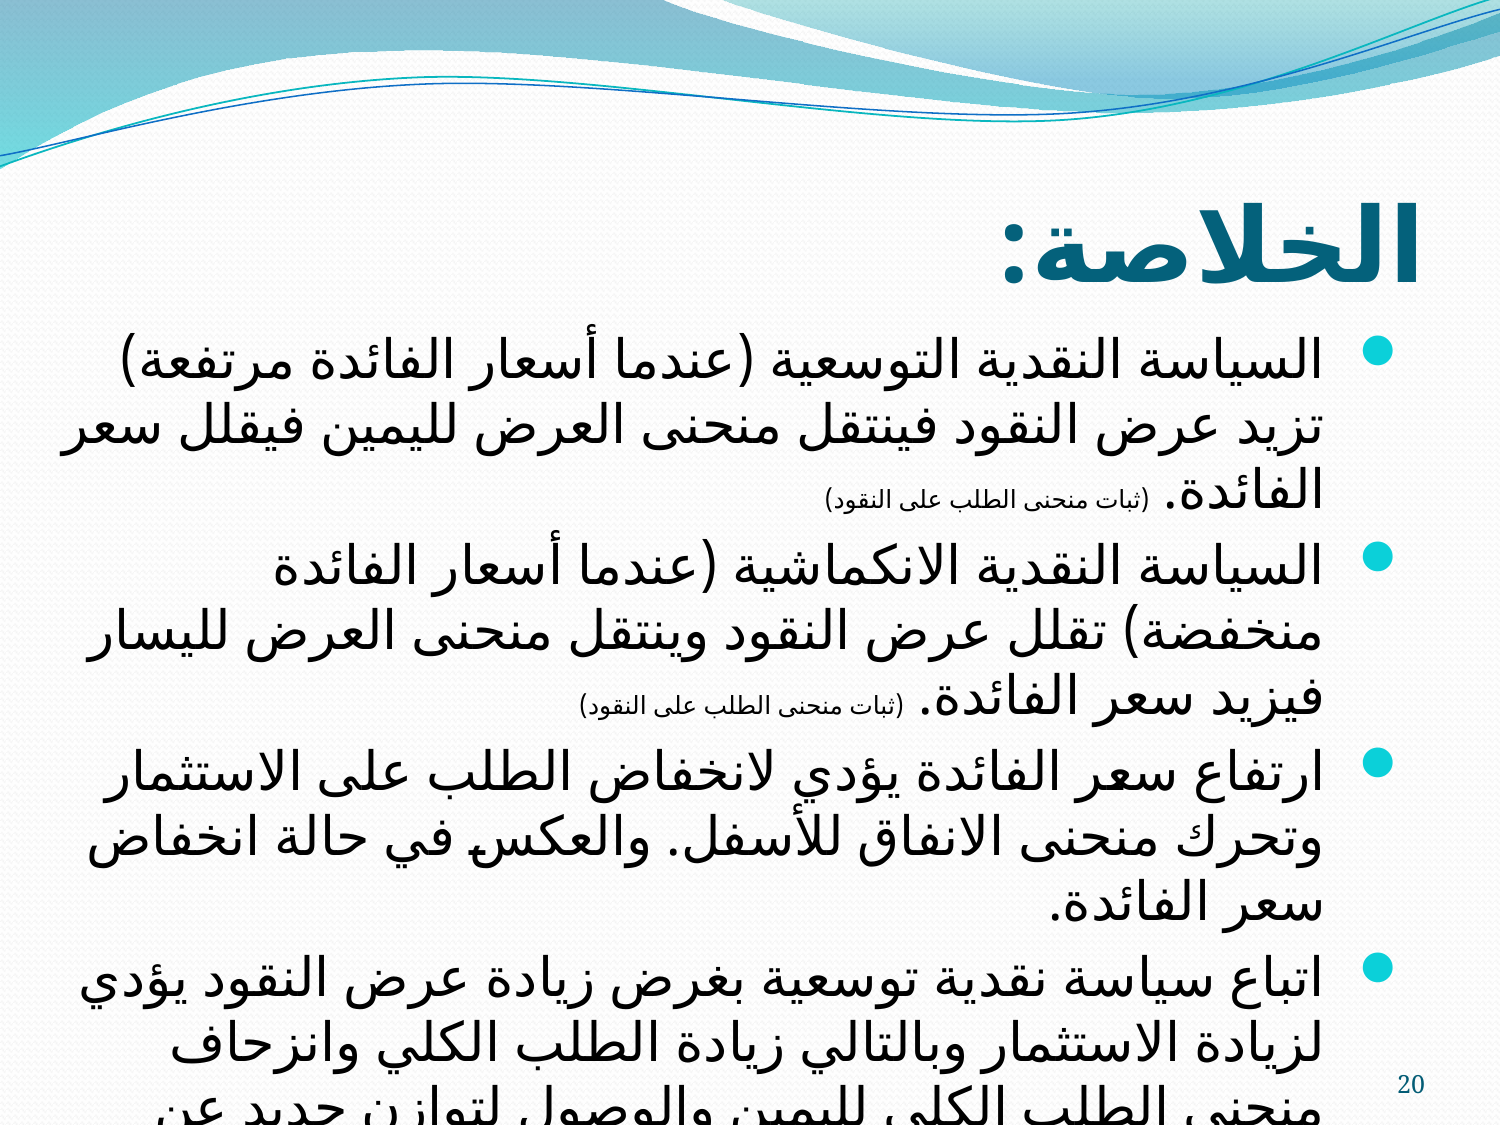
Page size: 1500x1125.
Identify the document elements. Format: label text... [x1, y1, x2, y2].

slide_number 20 [1299, 1042, 1425, 1103]
title الخلاصة: [75, 115, 1425, 303]
list السياسة النقدية التوسعية (عندما أسعار الفائدة مرتفعة) تزيد عرض النقود فينتقل منحنى العرض لليمين فيقلل سعر الفائدة. (ثبات منحنى الطلب على النقود) السياسة النقدية الانكماشية (عندما أسعار الفائدة منخفضة) تقلل عرض النقود وينتقل منحنى العرض لليسار فيزيد سعر الفائدة. (ثبات منحنى الطلب على النقود) ارتفاع سعر الفائدة يؤدي لانخفاض الطلب على الاستثمار وتحرك منحنى الانفاق للأسفل. والعكس في حالة انخفاض سعر الفائدة. اتباع سياسة نقدية توسعية بغرض زيادة عرض النقود يؤدي لزيادة الاستثمار وبالتالي زيادة الطلب الكلي وانزحاف منحنى الطلب الكلي لليمين والوصول لتوازن جديد عن ناتج محلي إجمالي أعلى و مستوى أسعار عام أعلى. والعكس في حالة السياسة النقدية الانكماشية. (ثبات منحنى العرض الكلي) [46, 317, 1425, 1038]
